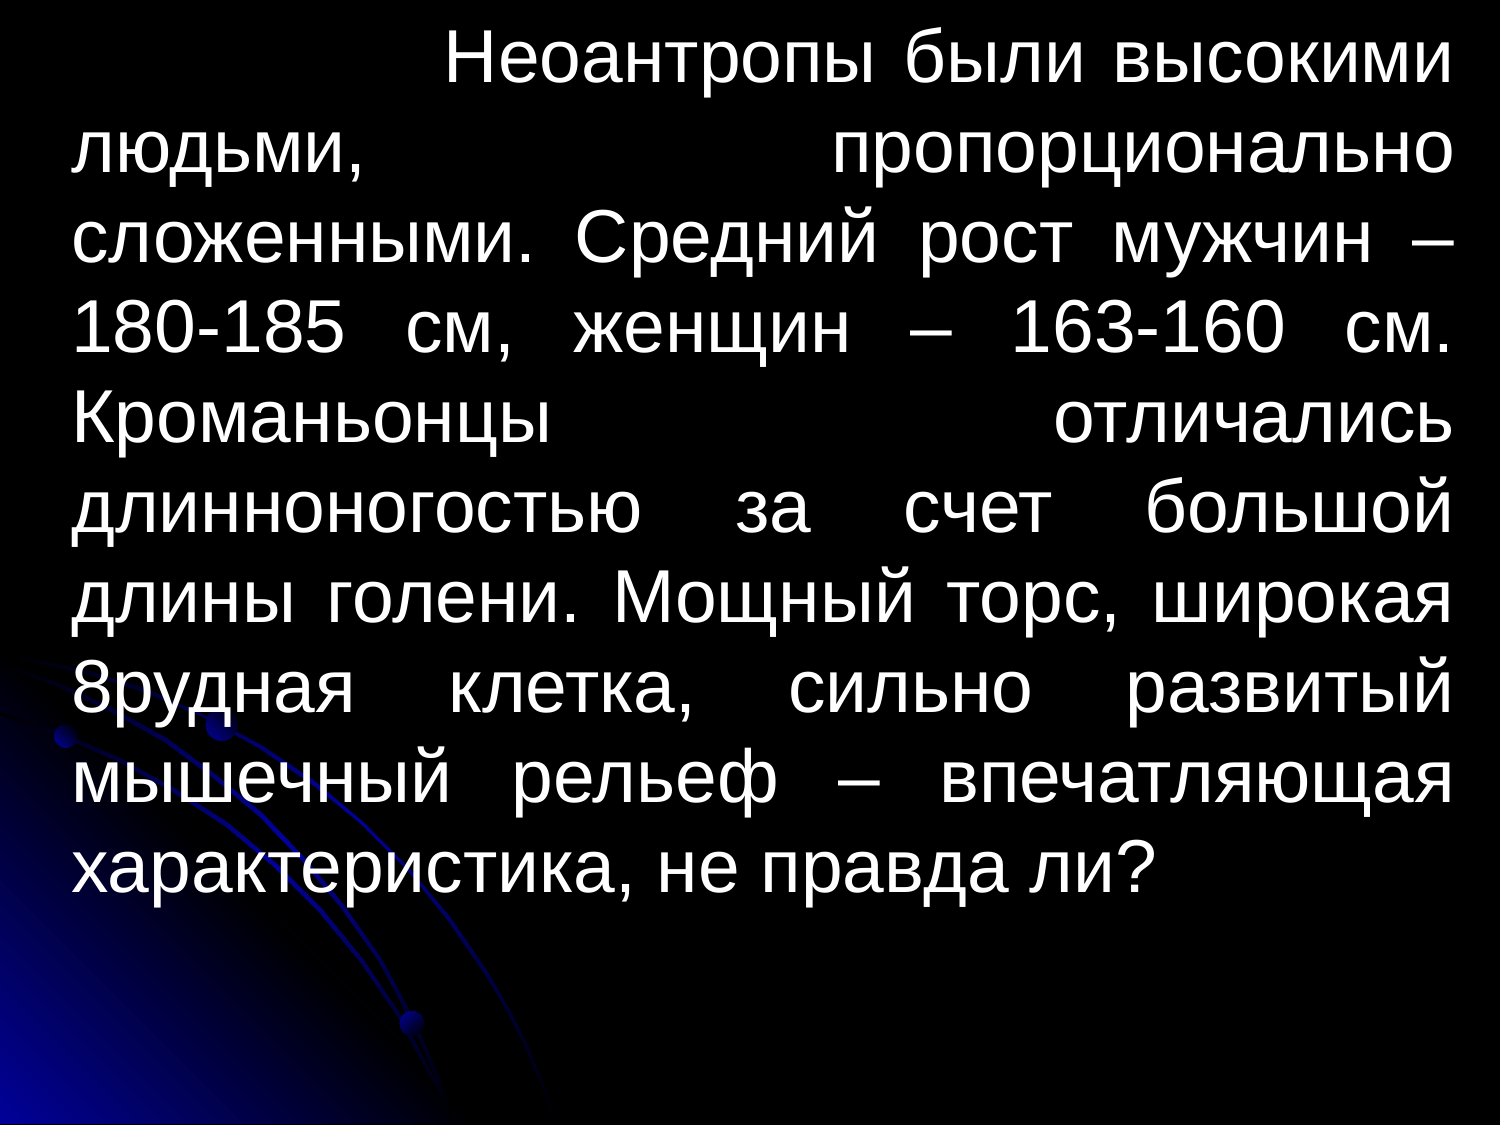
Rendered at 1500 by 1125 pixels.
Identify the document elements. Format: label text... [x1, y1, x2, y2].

list Неоантропы были высокими людьми, пропорционально сложенными. Средний рост мужчин – 180-185 см, женщин – 163-160 см. Кроманьонцы отличались длинноногостью за счет большой длины голени. Мощный торс, широкая 8рудная клетка, сильно развитый мышечный рельеф – впечатляющая характеристика, не правда ли? [0, 0, 1471, 1125]
